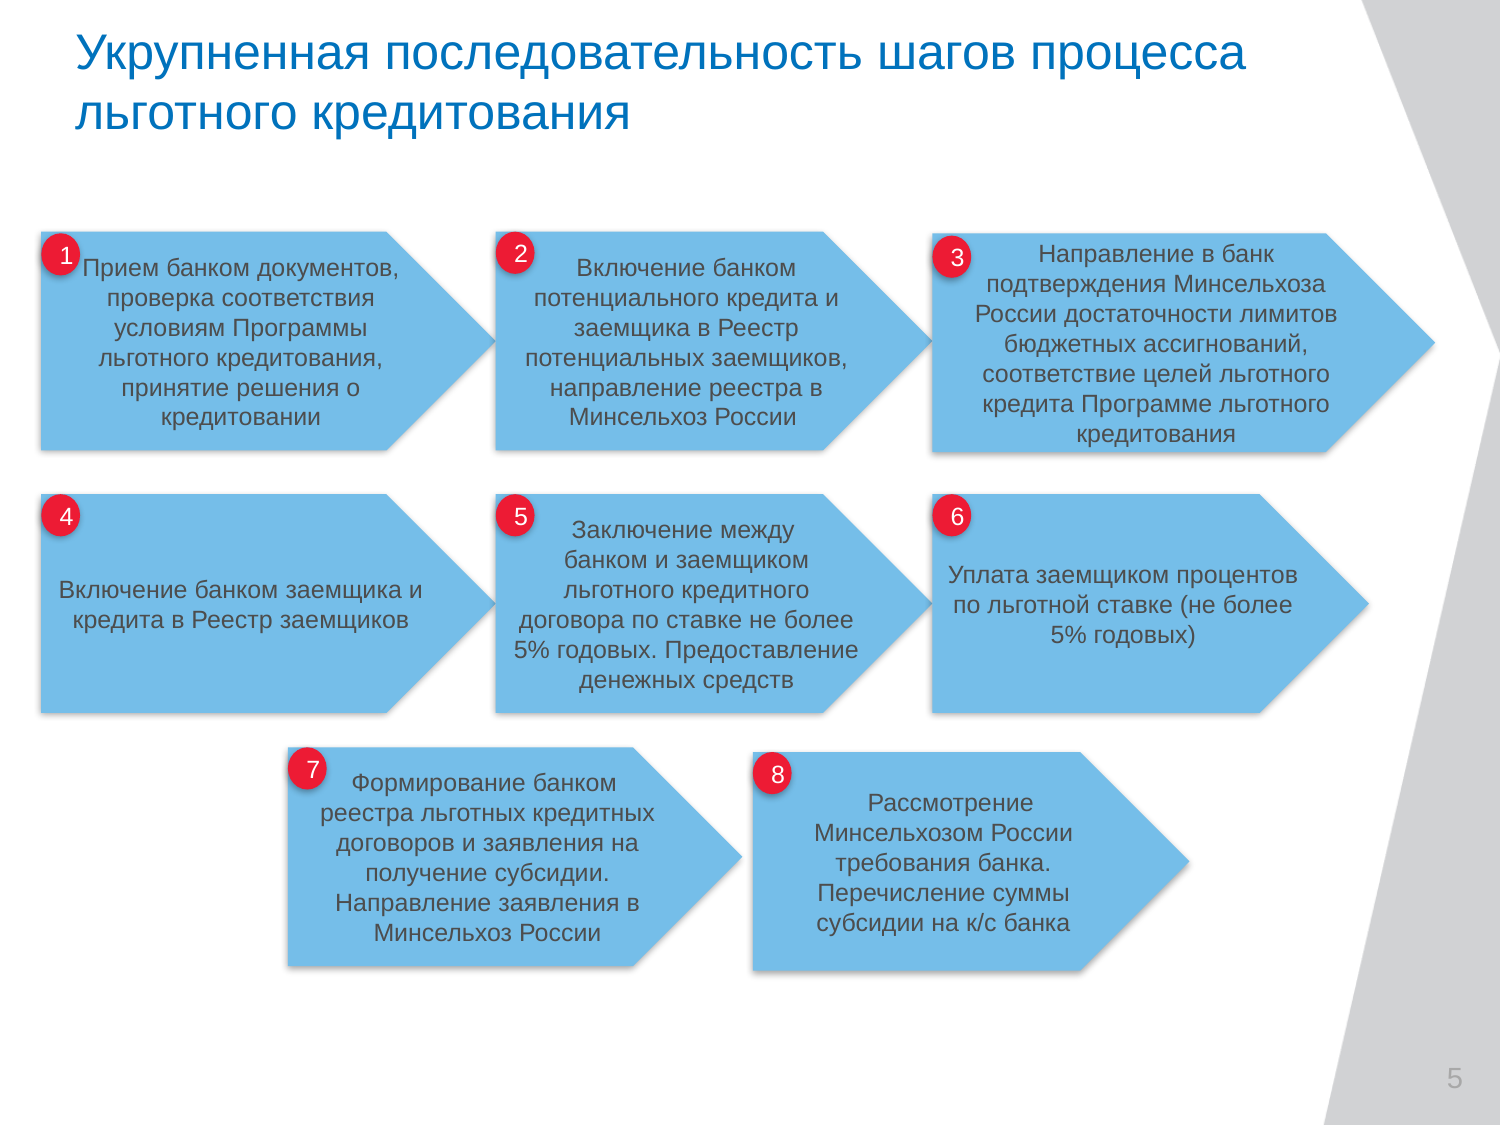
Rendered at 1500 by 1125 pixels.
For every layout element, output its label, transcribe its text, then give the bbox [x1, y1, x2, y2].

slide_number 5 [1128, 1046, 1478, 1107]
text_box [41, 231, 1436, 972]
picture [0, 0, 1500, 1125]
title Укрупненная последовательность шагов процесса льготного кредитования [75, 19, 1341, 162]
